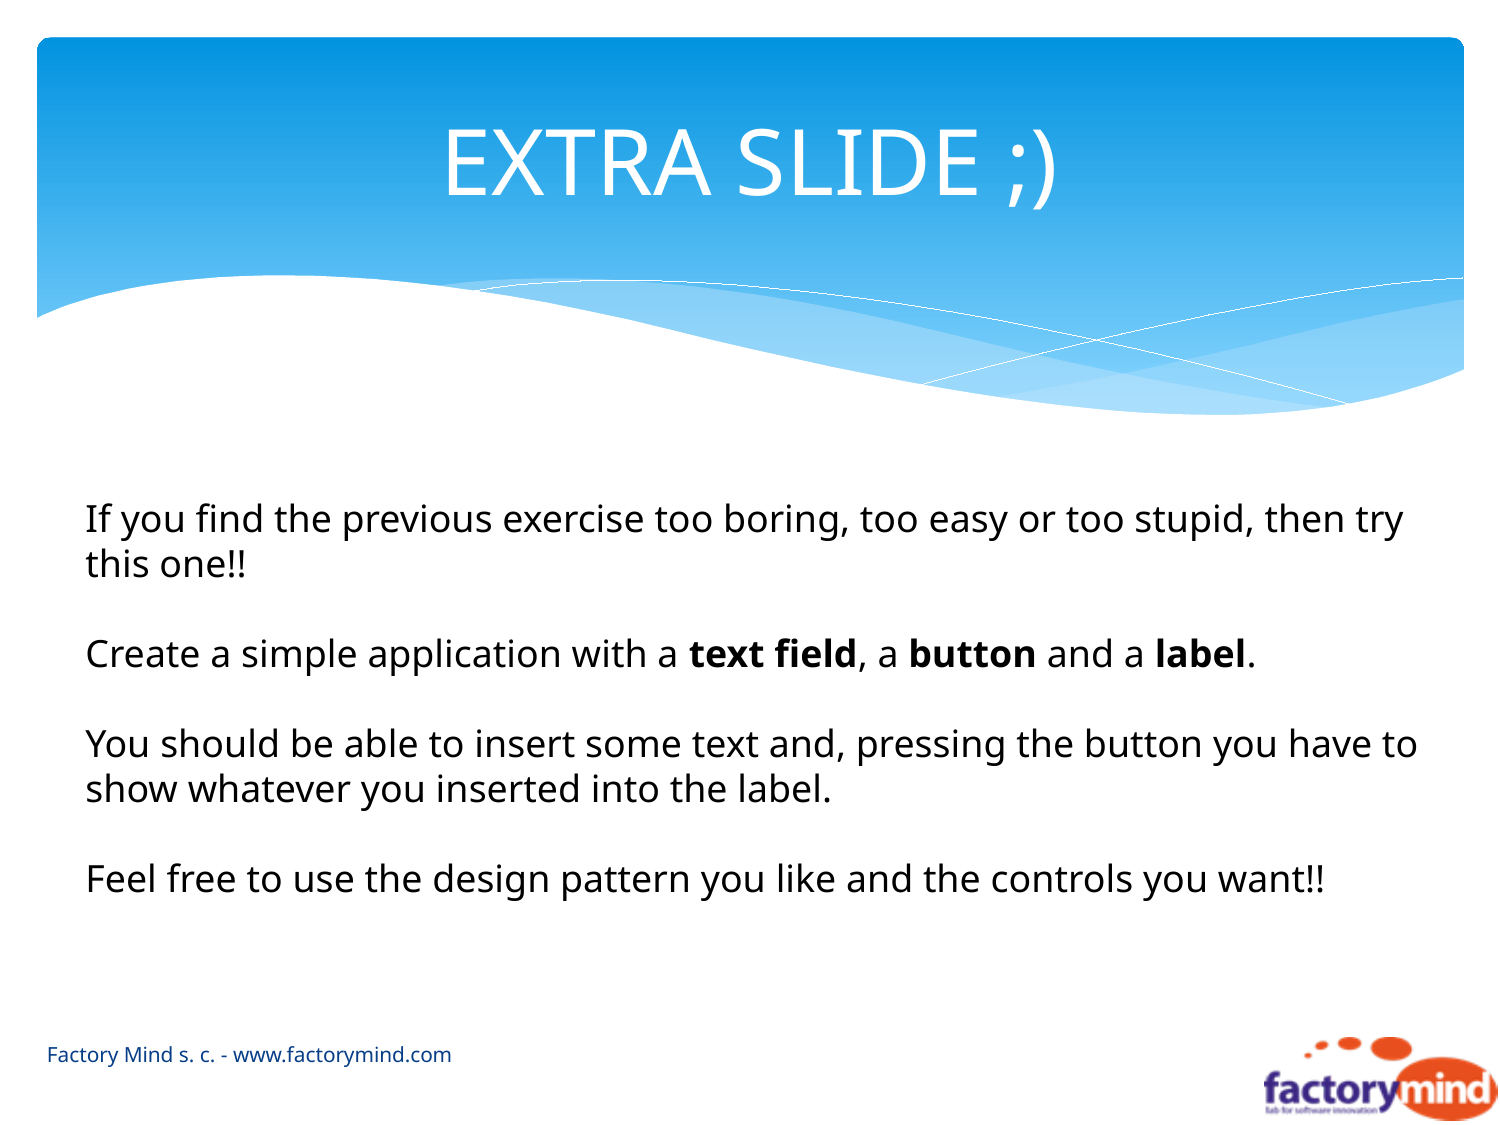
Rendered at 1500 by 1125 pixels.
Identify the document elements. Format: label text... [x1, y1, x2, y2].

title EXTRA SLIDE ;) [75, 55, 1425, 261]
picture [1264, 1036, 1498, 1122]
footer Factory Mind s. c. - www.factorymind.com [31, 1025, 653, 1086]
text_box If you find the previous exercise too boring, too easy or too stupid, then try this one!! Create a simple application with a text field, a button and a label. You should be able to insert some text and, pressing the button you have to show whatever you inserted into the label. Feel free to use the design pattern you like and the controls you want!! [70, 487, 1459, 908]
